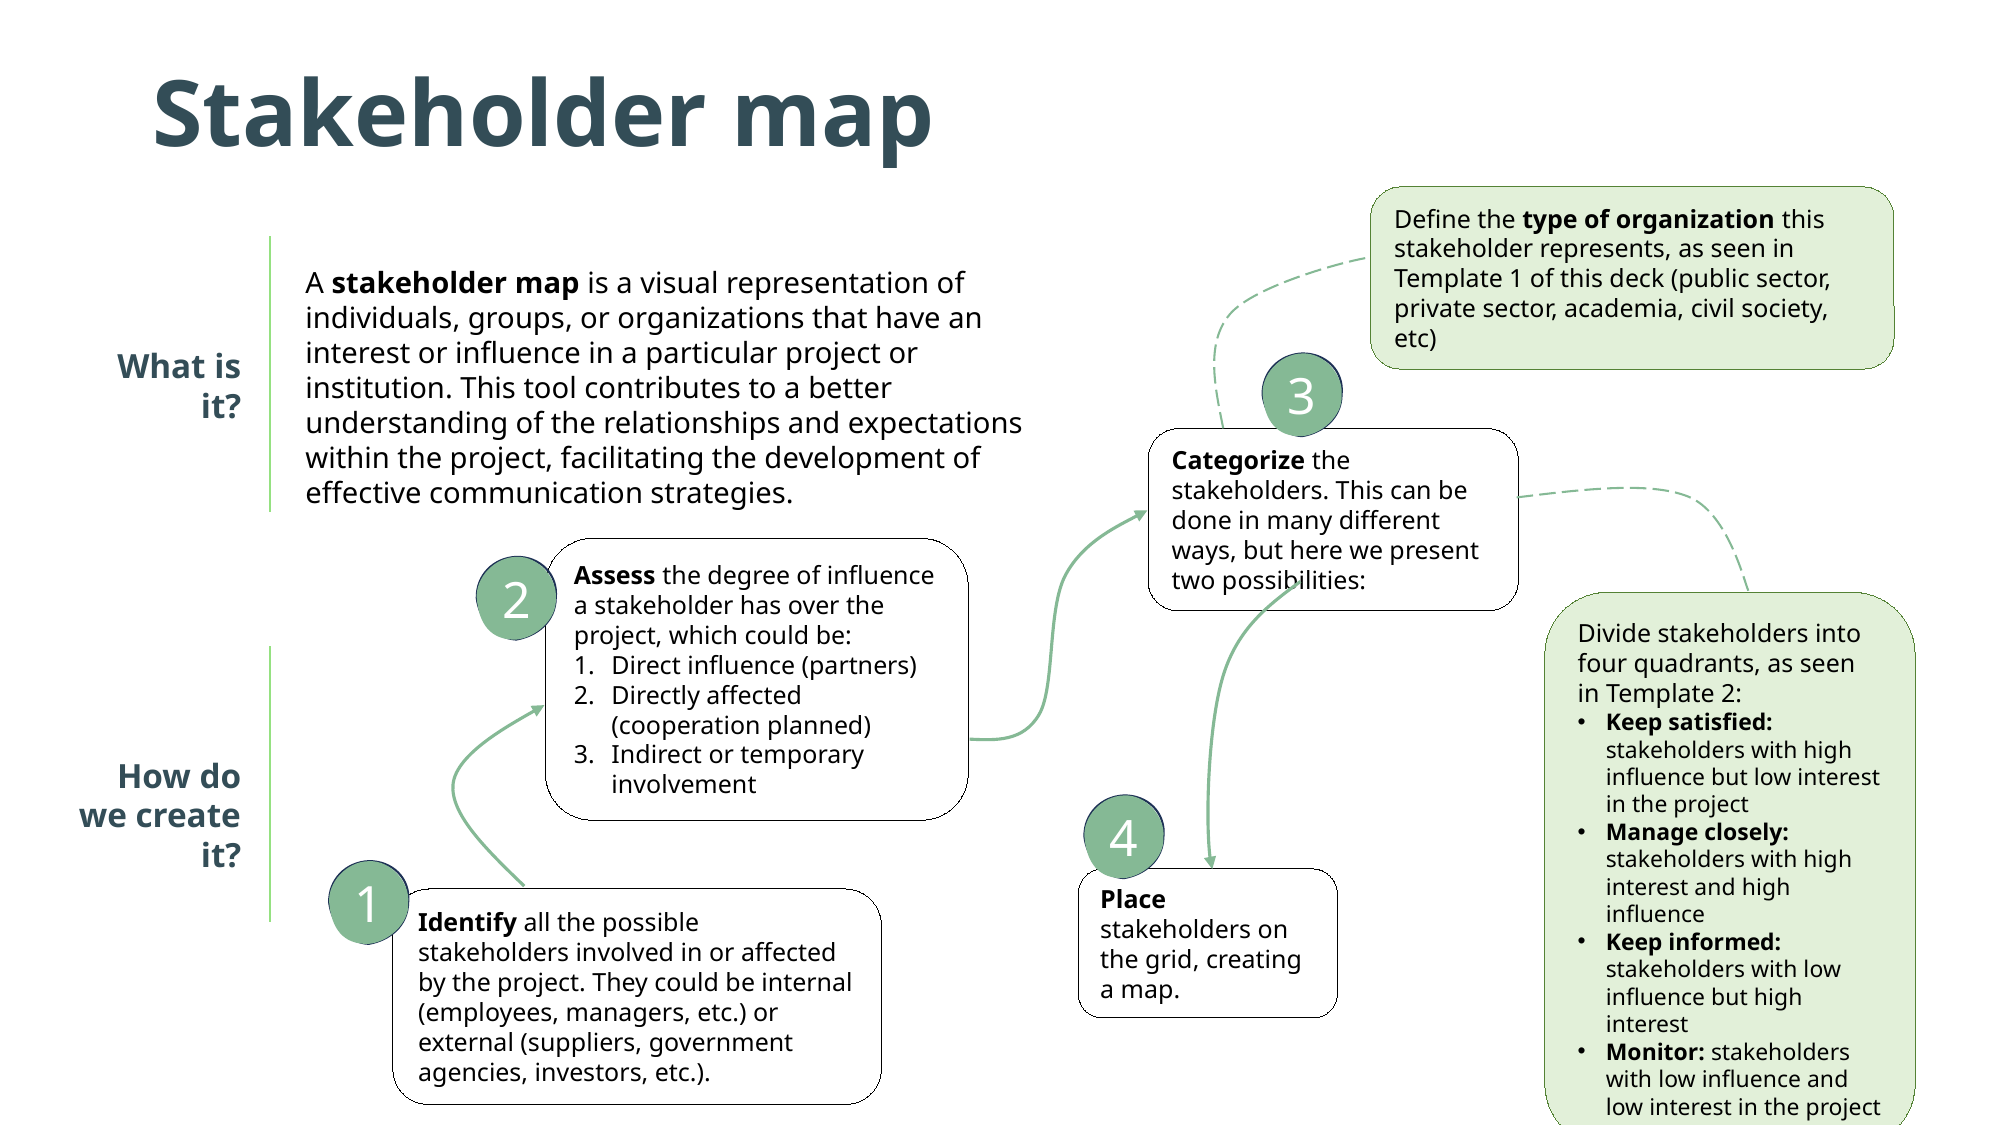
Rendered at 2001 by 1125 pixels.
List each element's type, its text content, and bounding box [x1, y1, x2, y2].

text_box A stakeholder map is a visual representation of individuals, groups, or organizations that have an interest or influence in a particular project or institution. This tool contributes to a better understanding of the relationships and expectations within the project, facilitating the development of effective communication strategies. [290, 278, 1060, 517]
text_box Divide stakeholders into four quadrants, as seen in Template 2: Keep satisfied: stakeholders with high influence but low interest in the project Manage closely: stakeholders with high interest and high influence Keep informed: stakeholders with low influence but high interest Monitor: stakeholders with low influence and low interest in the project [1544, 592, 1916, 1125]
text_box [1147, 353, 1519, 580]
text_box How do we create it? [58, 747, 256, 882]
text_box [1207, 580, 1302, 795]
text_box [1213, 257, 1370, 353]
text_box [451, 747, 532, 861]
text_box Stakeholder map [137, 59, 1863, 278]
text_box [476, 538, 969, 824]
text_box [329, 861, 882, 1074]
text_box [1078, 795, 1338, 987]
text_box [969, 510, 1147, 741]
text_box [1519, 486, 1750, 592]
text_box Define the type of organization this stakeholder represents, as seen in Template 1 of this deck (public sector, private sector, academia, civil society, etc) [1370, 186, 1895, 370]
text_box What is it? [58, 337, 256, 433]
